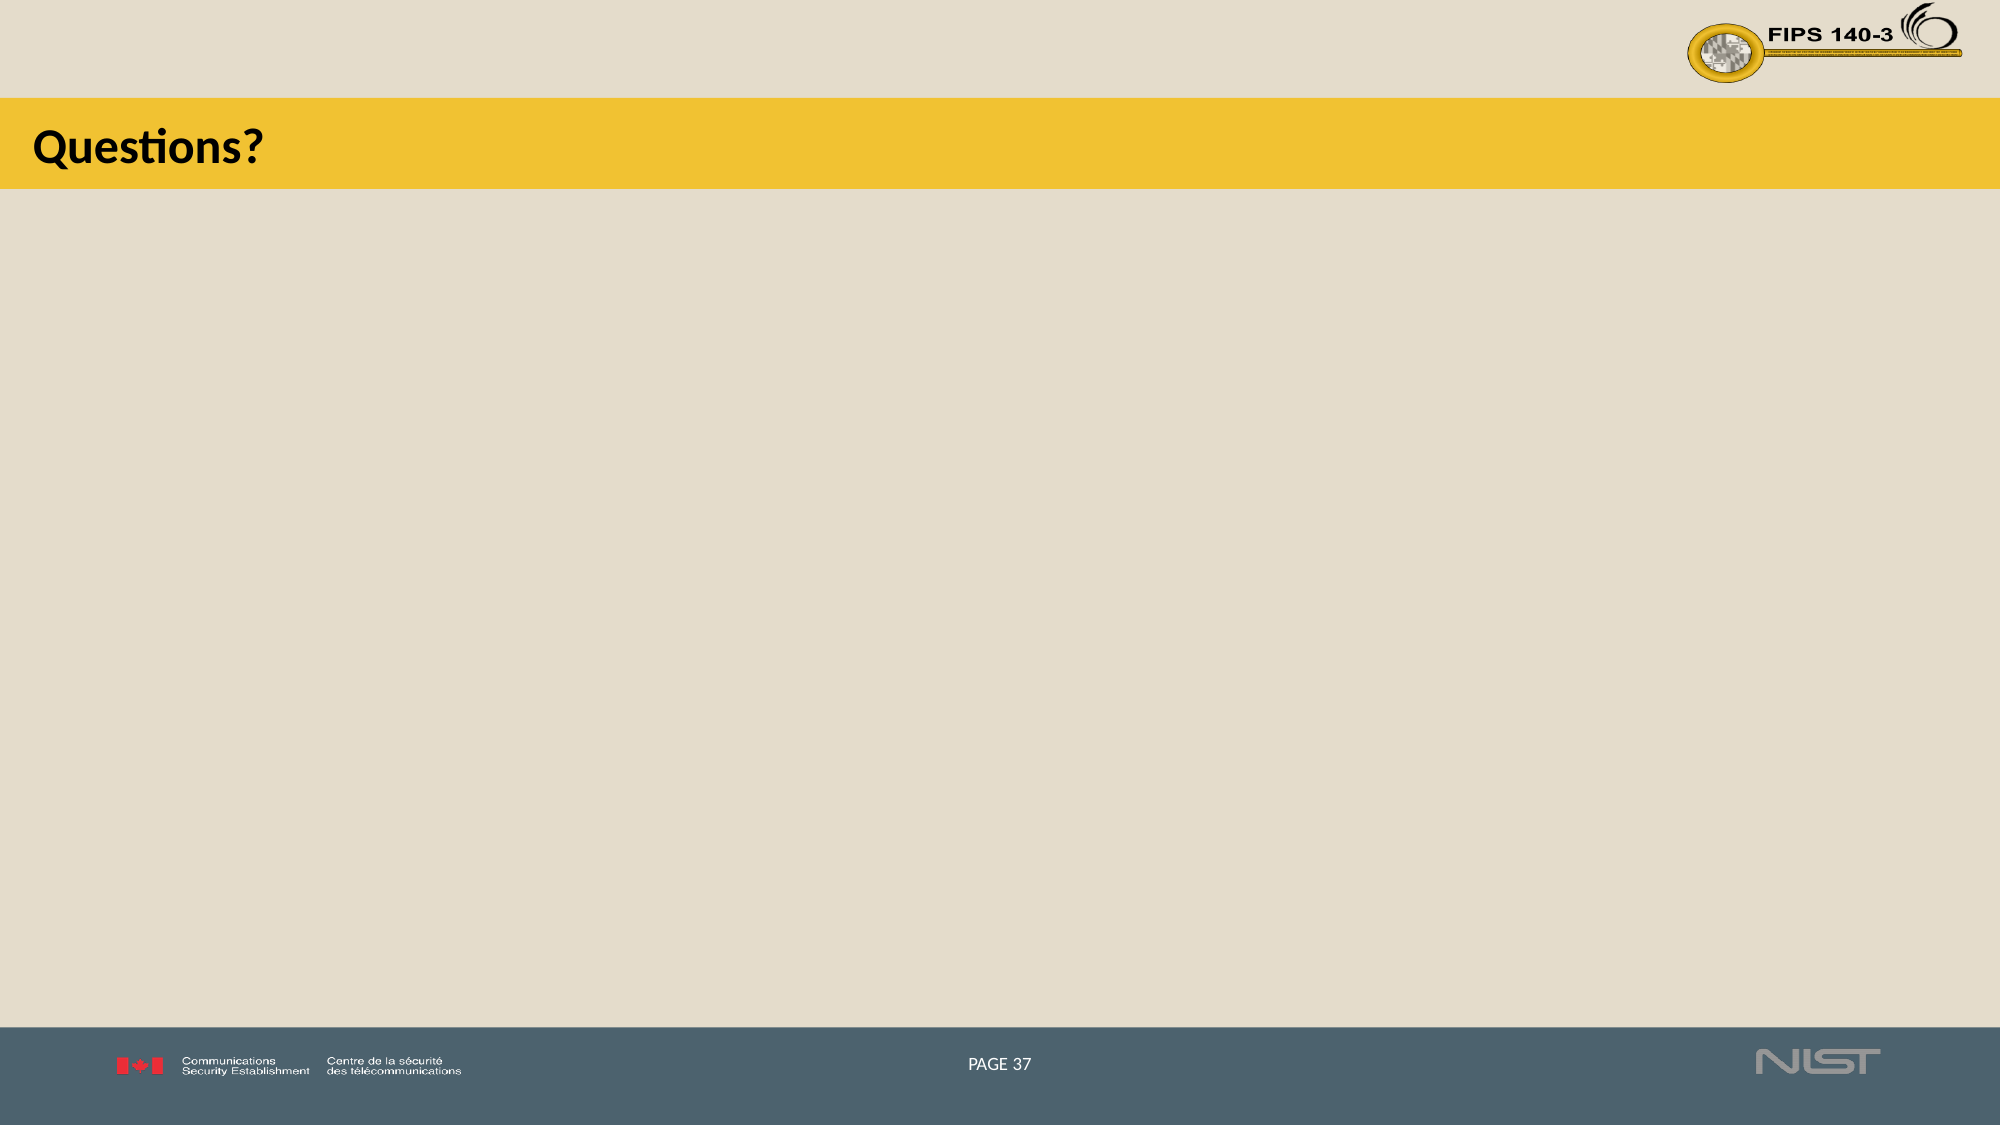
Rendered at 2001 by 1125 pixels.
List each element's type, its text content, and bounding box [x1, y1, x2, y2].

title Questions? [0, 97, 2000, 189]
picture [117, 1057, 461, 1076]
picture [1748, 1043, 1886, 1079]
picture [1672, 0, 2000, 97]
